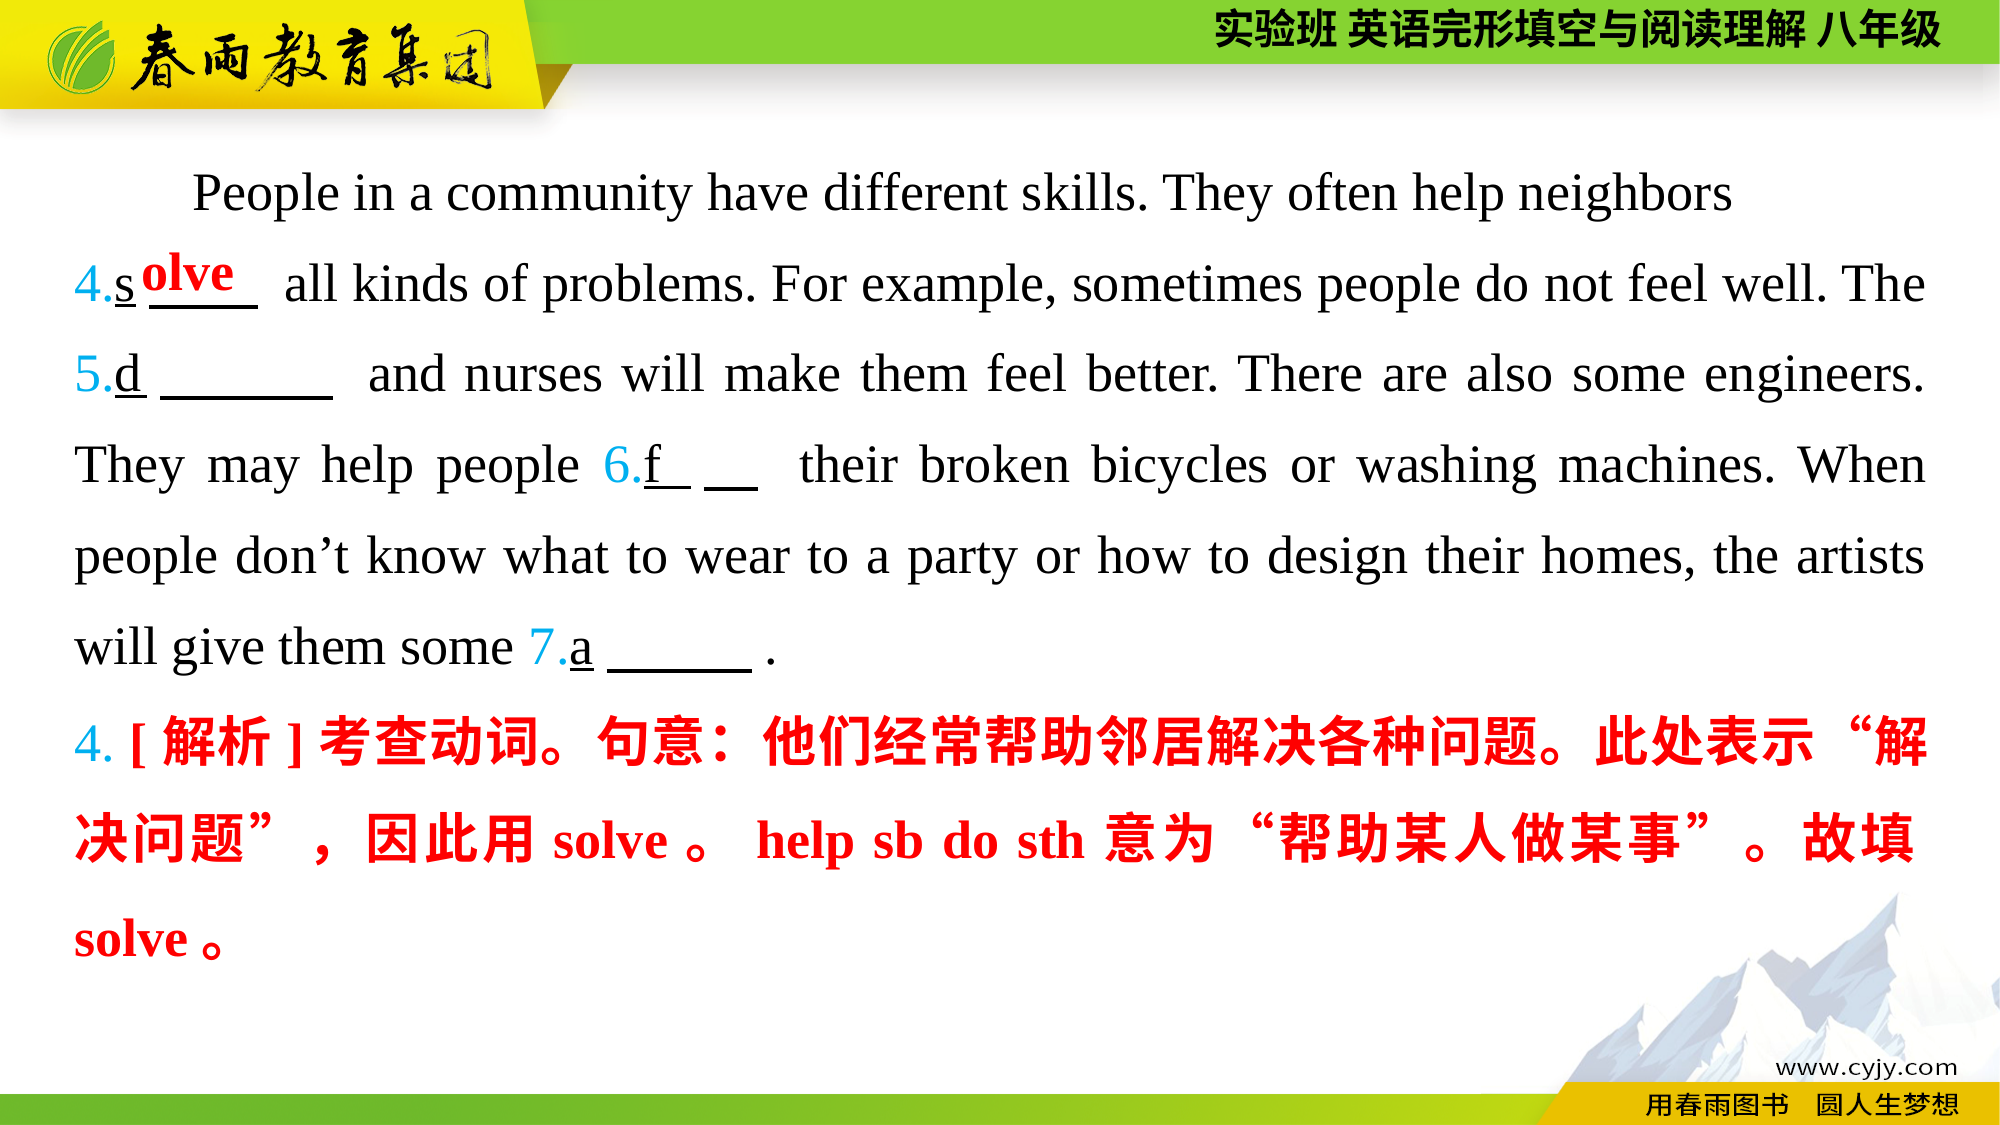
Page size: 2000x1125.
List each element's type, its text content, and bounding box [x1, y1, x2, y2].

text_box olve [126, 228, 250, 309]
list People in a community have different skills. They often help neighbors 4.s all kinds of problems. For example, sometimes people do not feel well. The 5.d and nurses will make them feel better. There are also some engineers. They may help people 6.f their broken bicycles or washing machines. When people don’t know what to wear to a party or how to design their homes, the artists will give them some 7.a . [59, 122, 1944, 667]
picture [0, 0, 2000, 1125]
text_box 4. [解析]考查动词。句意：他们经常帮助邻居解决各种问题。此处表示“解决问题”，因此用solve。help sb do sth意为“帮助某人做某事”。故填solve。 [59, 667, 1944, 975]
